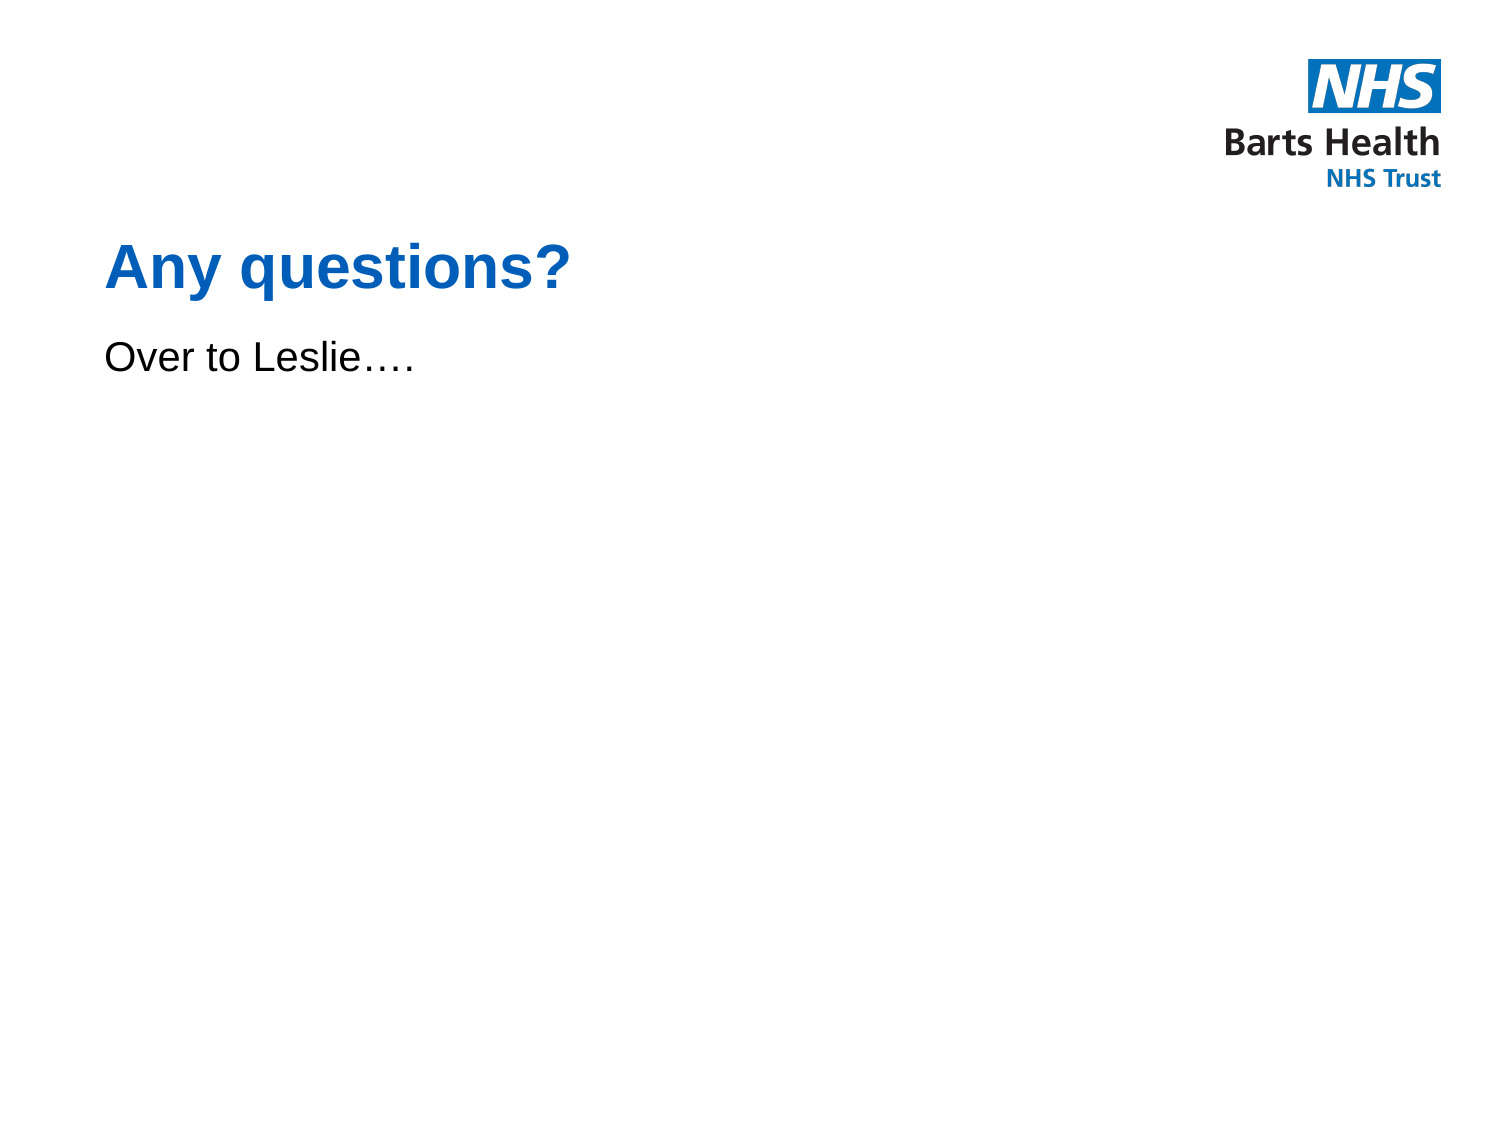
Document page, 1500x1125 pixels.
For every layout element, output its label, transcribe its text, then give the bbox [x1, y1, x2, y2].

title Any questions? [104, 226, 1396, 302]
picture [1226, 59, 1441, 187]
list Over to Leslie…. [104, 329, 1396, 381]
